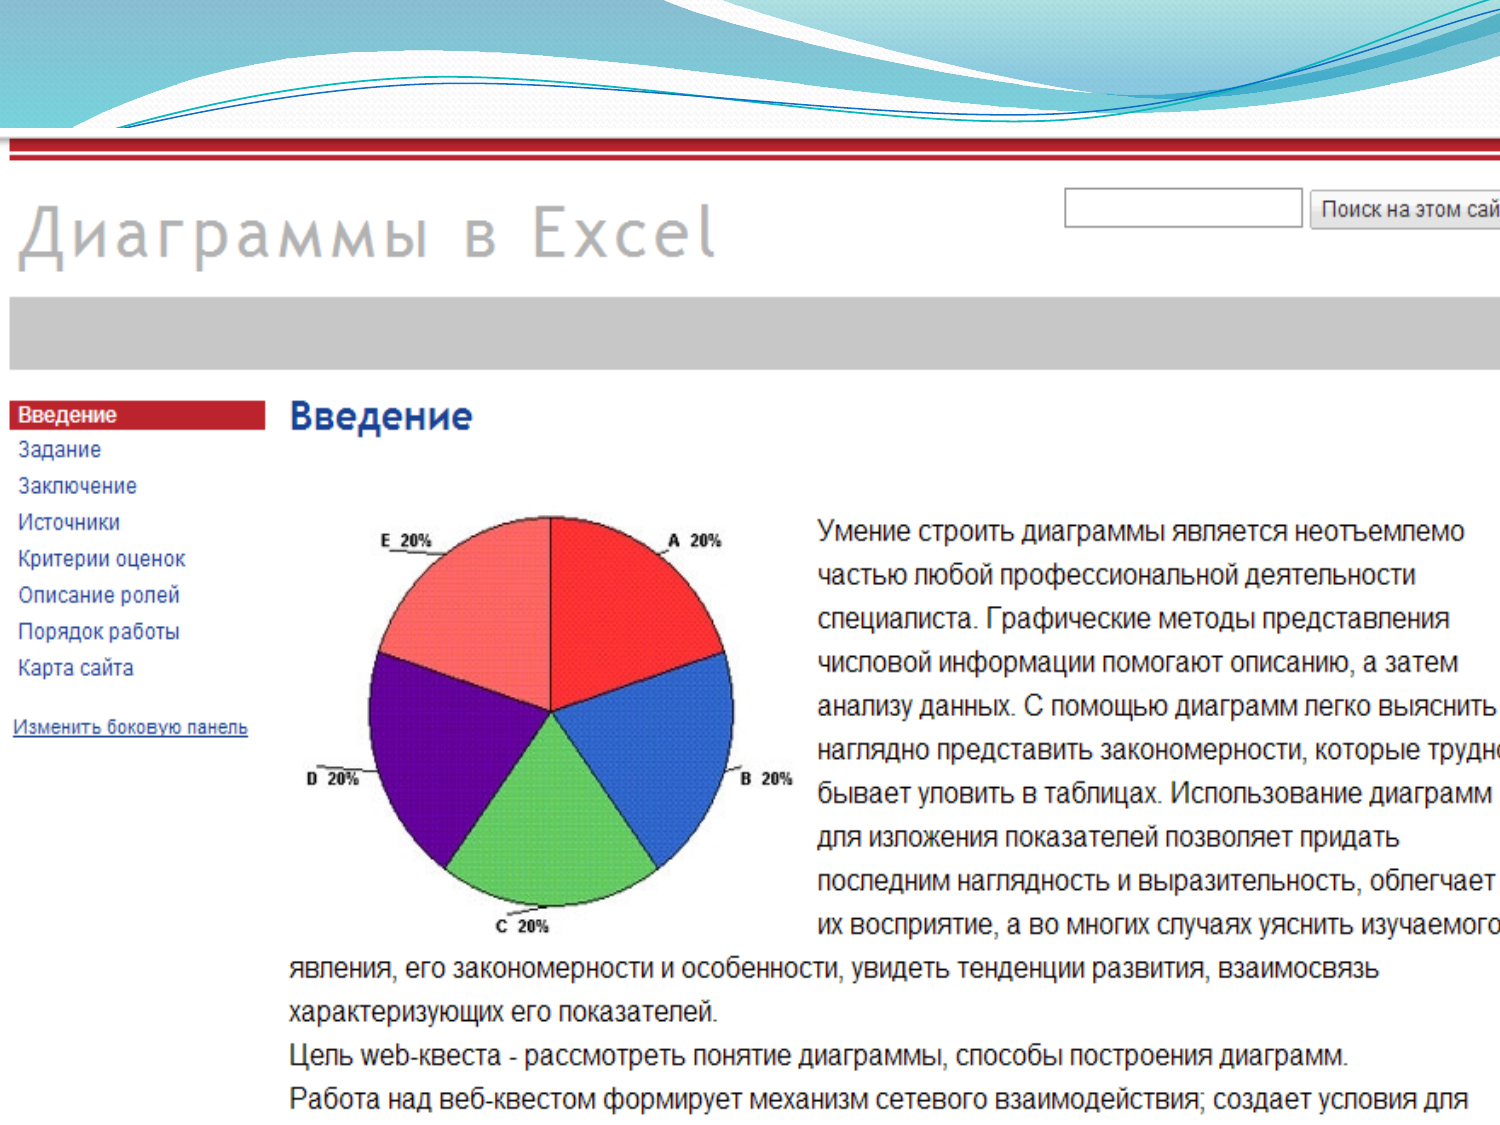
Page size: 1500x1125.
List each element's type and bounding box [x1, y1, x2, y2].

picture [0, 128, 1500, 1125]
